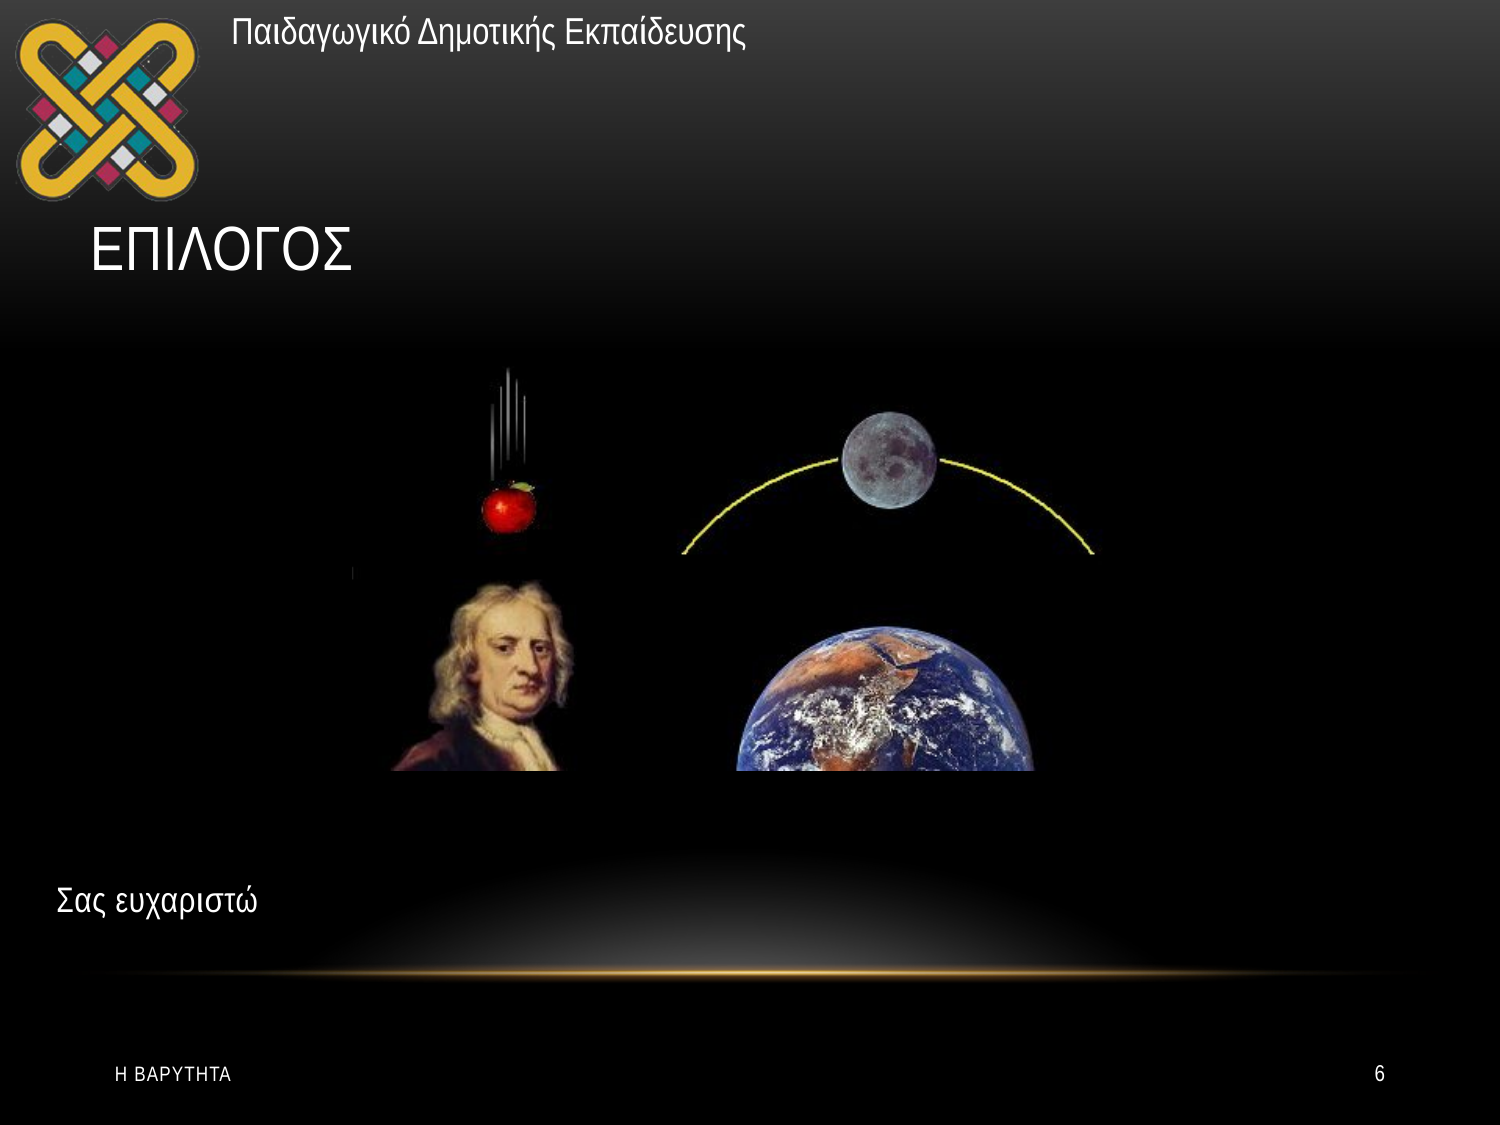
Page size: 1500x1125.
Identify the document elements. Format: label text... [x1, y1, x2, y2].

text_box Παιδαγωγικό Δημοτικής Εκπαίδευσης [217, 0, 1080, 60]
list Σας ευχαριστώ [41, 869, 526, 988]
picture [0, 0, 1500, 1125]
footer Η βαρυτητα [99, 1042, 575, 1103]
slide_number 6 [1237, 1042, 1400, 1103]
title ΕΠΙΛΟΓΟΣ [75, 45, 1425, 291]
